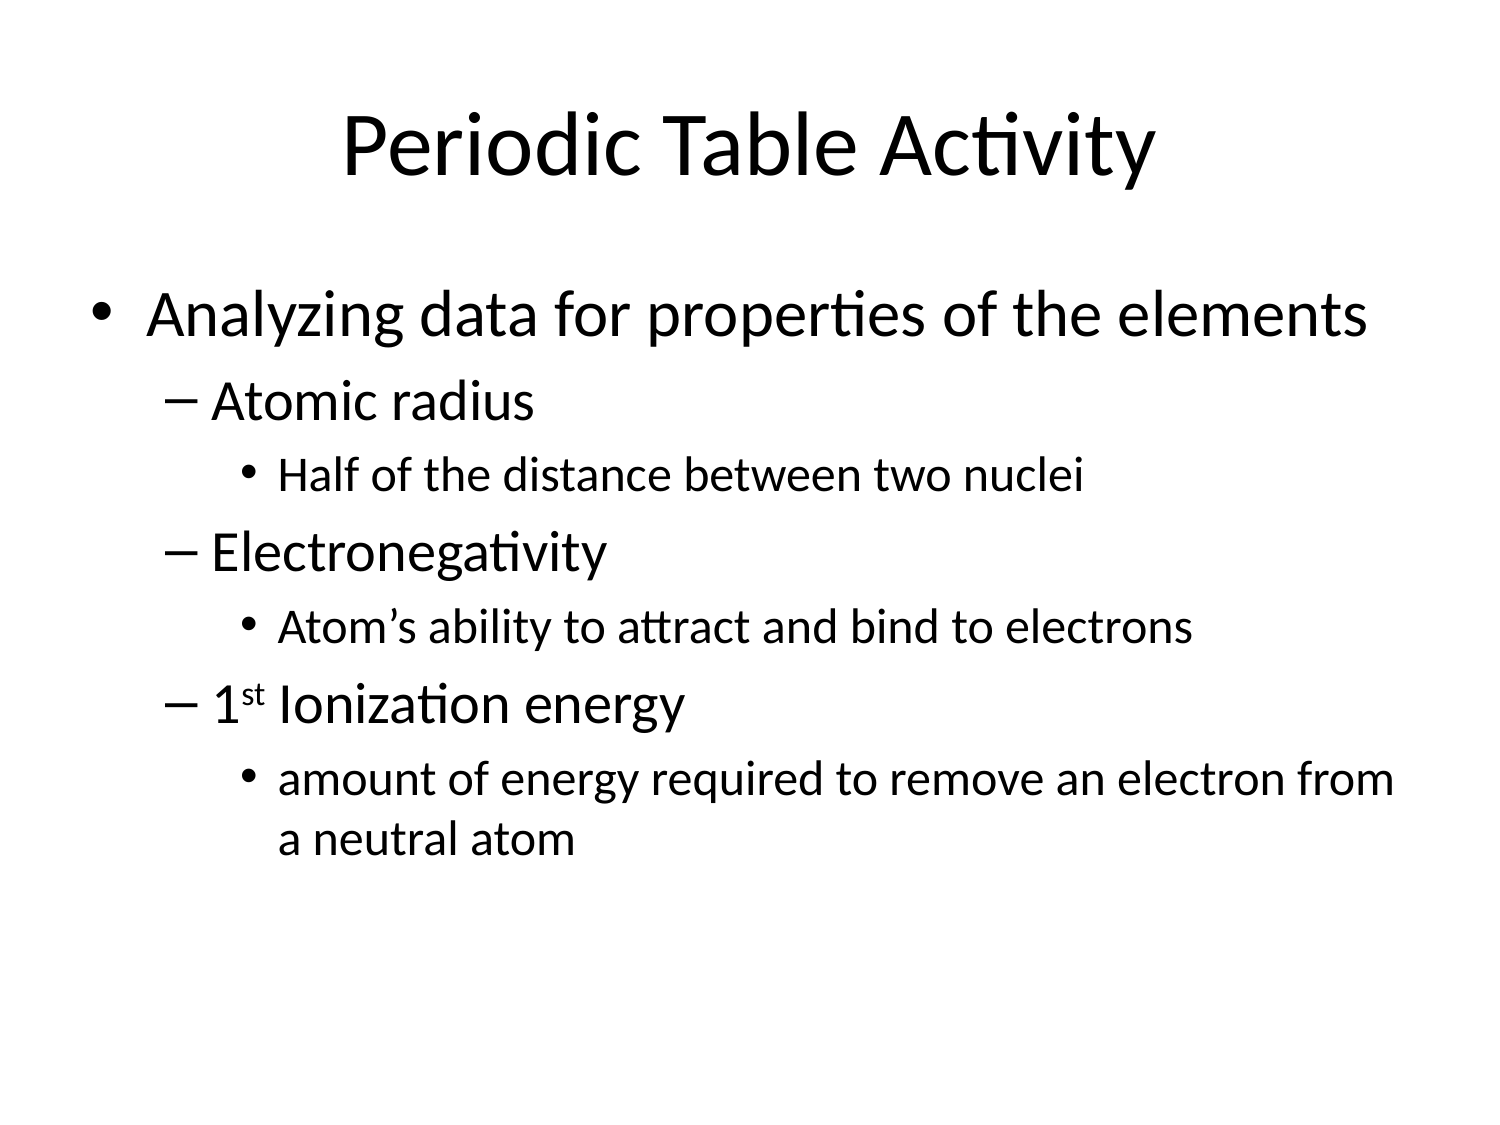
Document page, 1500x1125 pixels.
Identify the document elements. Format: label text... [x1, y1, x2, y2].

title Periodic Table Activity [75, 45, 1425, 233]
list Analyzing data for properties of the elements Atomic radius Half of the distance between two nuclei Electronegativity Atom’s ability to attract and bind to electrons 1st Ionization energy amount of energy required to remove an electron from a neutral atom [75, 262, 1425, 1005]
